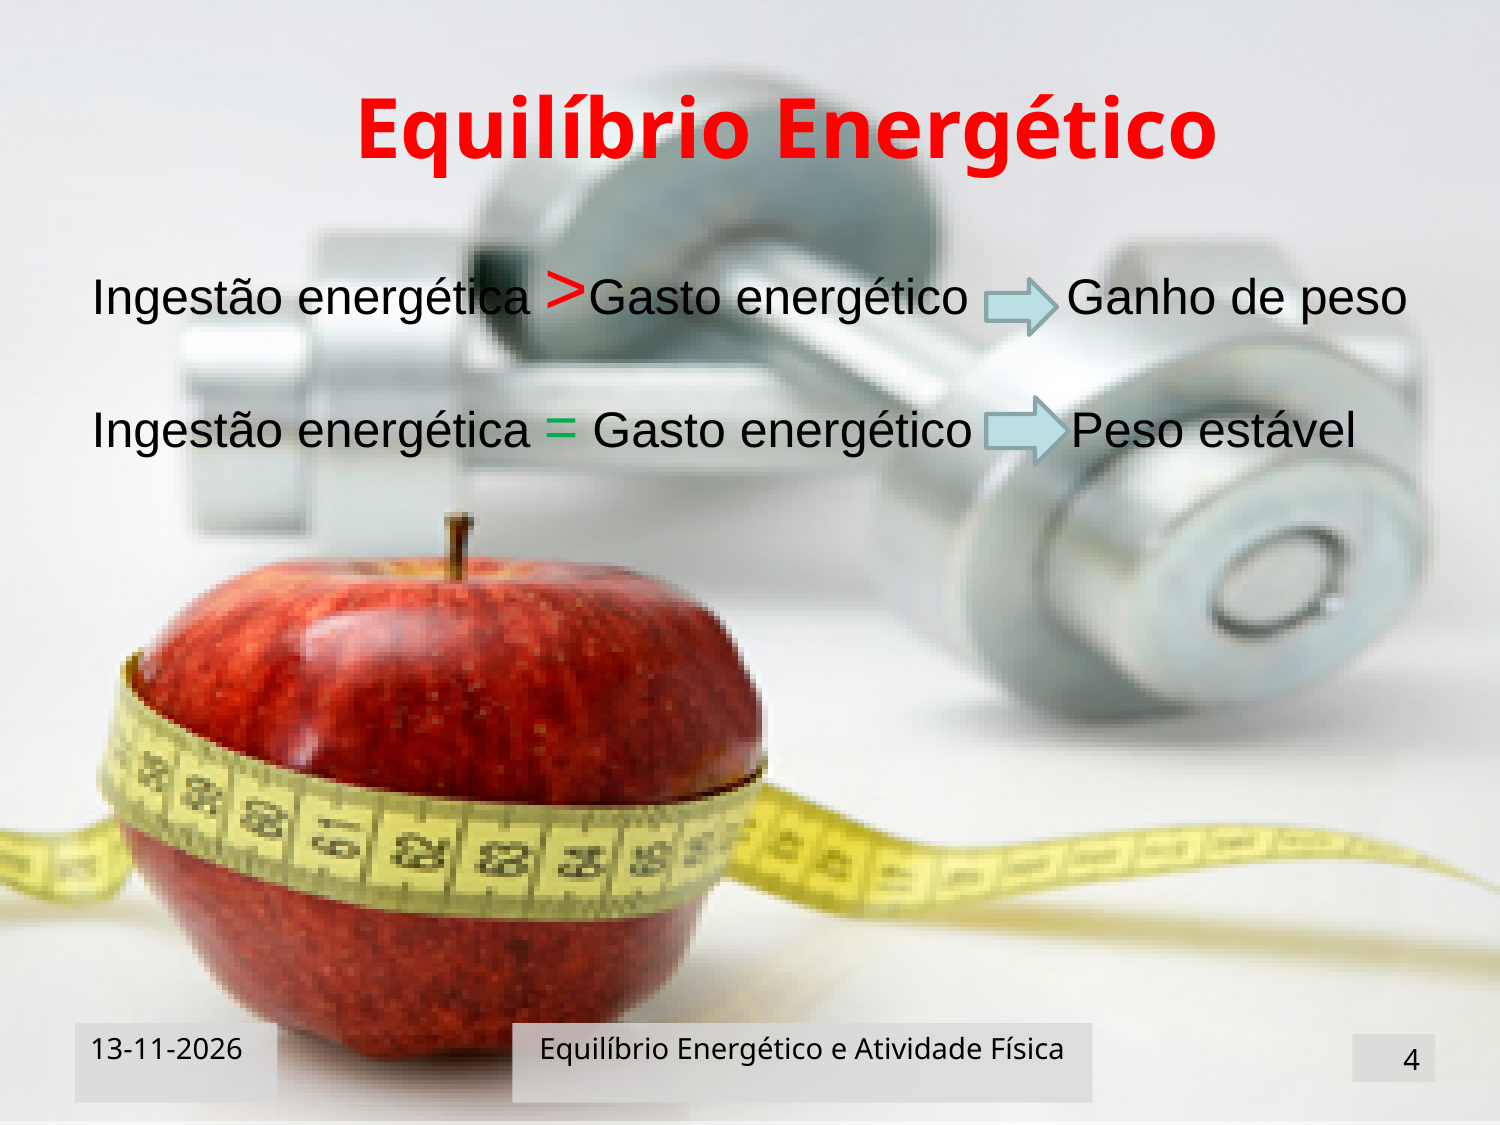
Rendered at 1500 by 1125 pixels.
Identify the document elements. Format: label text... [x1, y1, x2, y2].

footer Equilíbrio Energético e Atividade Física [512, 1022, 1093, 1103]
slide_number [74, 1022, 278, 1103]
picture [0, 0, 1500, 1125]
text_box [984, 395, 1072, 467]
slide_number 4 [1352, 1033, 1436, 1083]
text_box Ingestão energética >Gasto energético Ganho de peso Ingestão energética = Gasto energético Peso estável [76, 231, 1436, 467]
text_box Equilíbrio Energético [262, 73, 1311, 177]
text_box [984, 276, 1060, 337]
